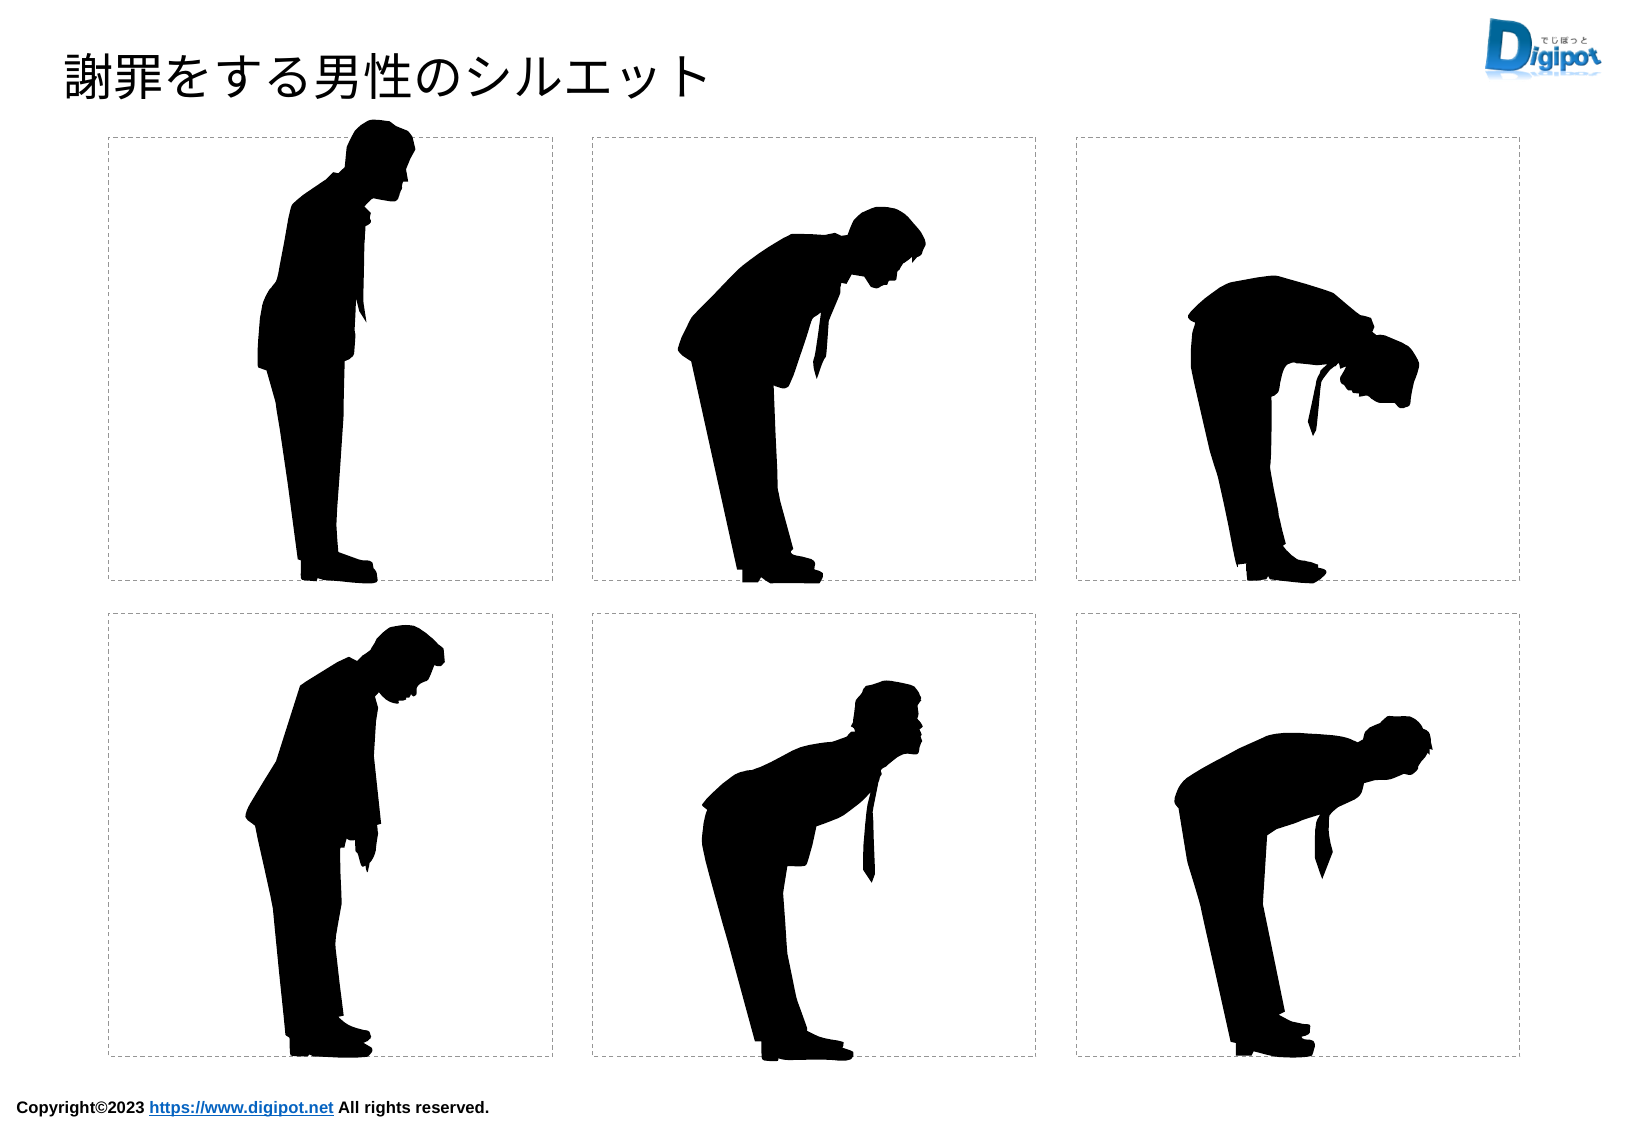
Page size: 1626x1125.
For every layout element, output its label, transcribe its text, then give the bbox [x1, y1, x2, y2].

text_box [677, 206, 926, 584]
text_box [1174, 715, 1433, 1058]
text_box 謝罪をする男性のシルエット [48, 38, 729, 113]
text_box [701, 680, 923, 1062]
text_box [1188, 275, 1420, 584]
picture [1485, 18, 1602, 82]
text_box [257, 119, 416, 584]
text_box [245, 624, 445, 1058]
